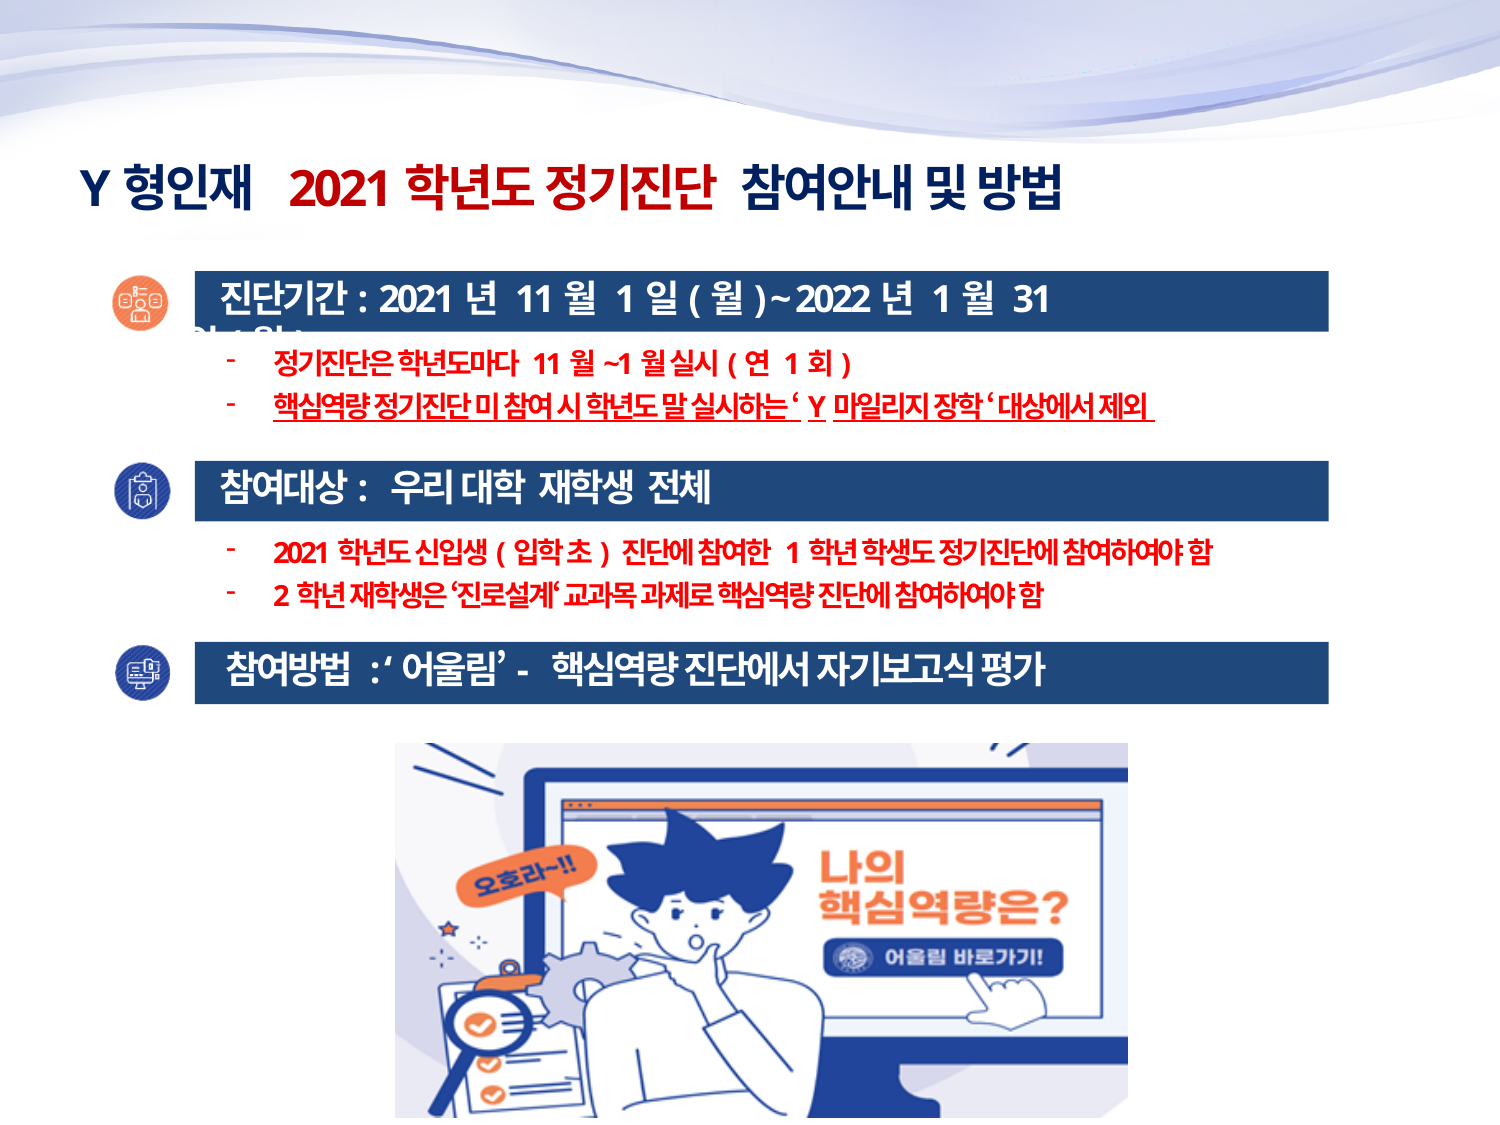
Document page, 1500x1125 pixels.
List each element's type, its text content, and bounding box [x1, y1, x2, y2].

text_box 정기진단은 학년도마다 11월~1월 실시(연 1회) 핵심역량 정기진단 미 참여 시 학년도 말 실시하는 ‘Y마일리지 장학 ‘ 대상에서 제외 [211, 338, 1317, 475]
text_box 참여대상: 우리 대학 재학생 전체 [179, 456, 1058, 516]
text_box [1058, 459, 1331, 523]
text_box [193, 516, 211, 523]
text_box 진단기간: 2021년 11월 1일(월) ~ 2022년 1월 31일(월) [171, 267, 1069, 372]
picture [0, 0, 1500, 1125]
text_box Y형인재 2021학년도 정기진단 참여안내 및 방법 [64, 148, 1365, 224]
text_box 참여방법 : ‘어울림’- 핵심역량 진단에서 자기보고식 평가 [176, 638, 1340, 699]
text_box [193, 699, 1331, 706]
text_box 2021학년도 신입생(입학 초) 진단에 참여한 1학년 학생도 정기진단에 참여하여야 함 2학년 재학생은 ‘진로설계‘ 교과목 과제로 핵심역량 진단에 참여하여야 함 [211, 483, 1317, 620]
text_box [1069, 269, 1331, 334]
